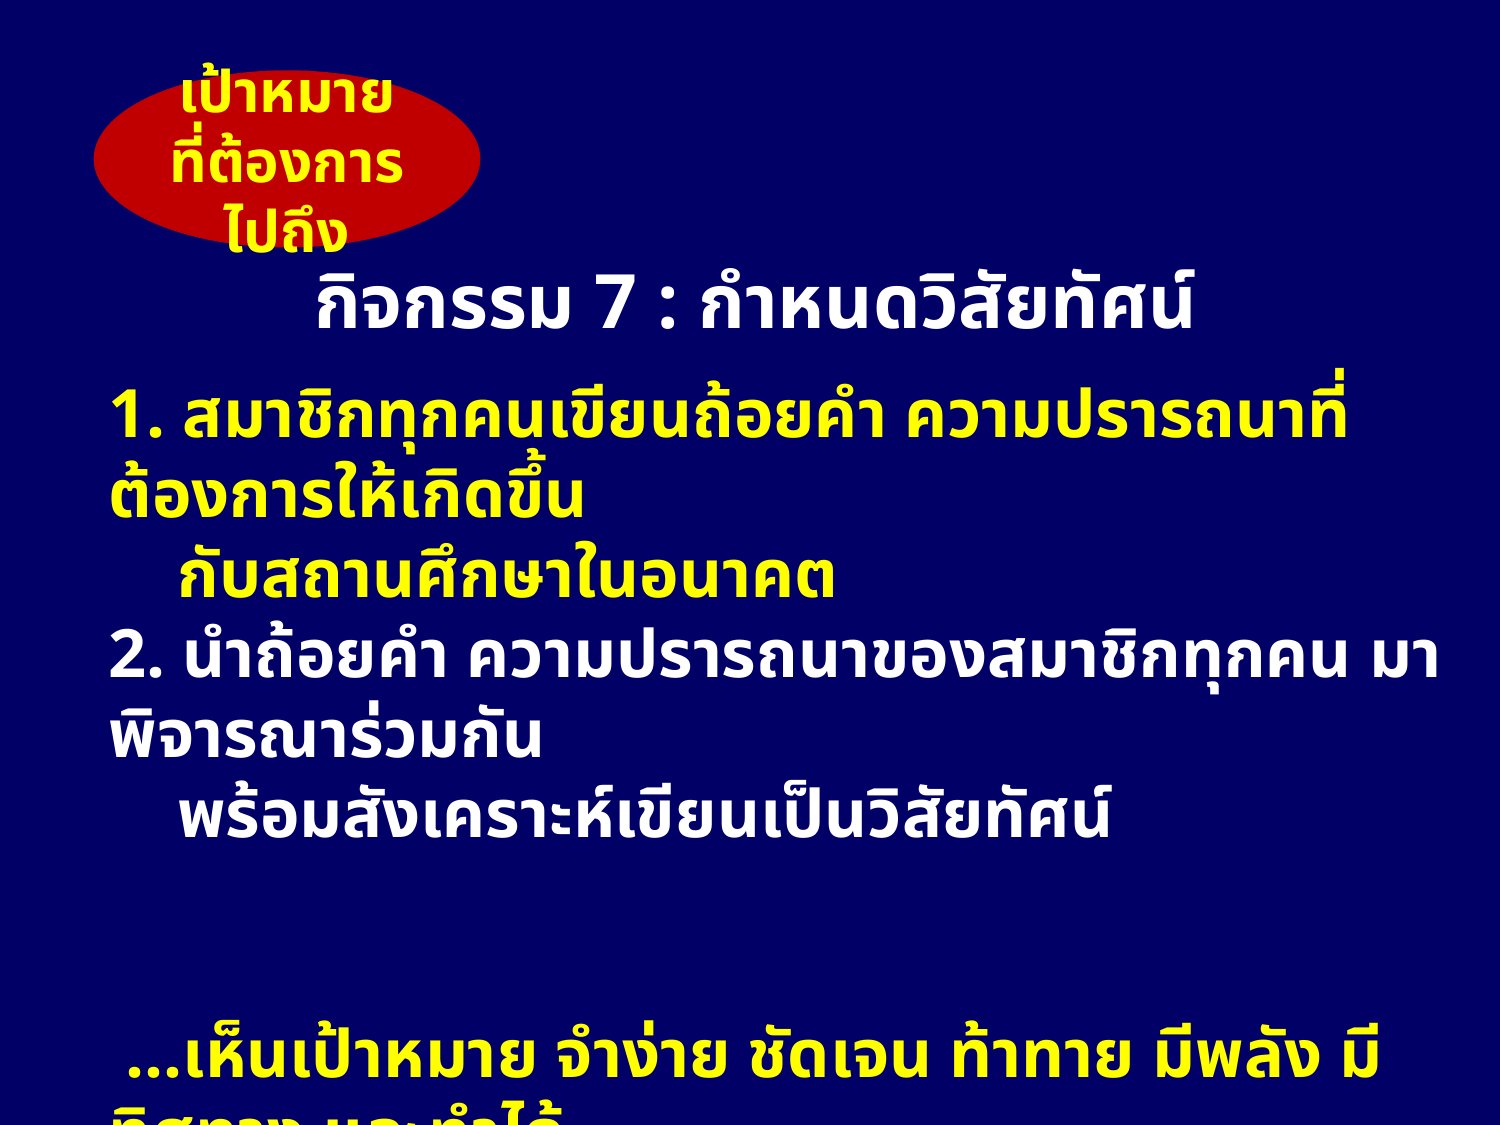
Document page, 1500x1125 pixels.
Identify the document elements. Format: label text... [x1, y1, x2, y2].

text_box กิจกรรม 7 : กำหนดวิสัยทัศน์ [70, 246, 1442, 351]
text_box เป้าหมายที่ต้องการไปถึง [91, 68, 483, 250]
text_box 1. สมาชิกทุกคนเขียนถ้อยคำ ความปรารถนาที่ต้องการให้เกิดขึ้น กับสถานศึกษาในอนาคต 2. นำถ้อยคำ ความปรารถนาของสมาชิกทุกคน มาพิจารณาร่วมกัน พร้อมสังเคราะห์เขียนเป็นวิสัยทัศน์ ...เห็นเป้าหมาย จำง่าย ชัดเจน ท้าทาย มีพลัง มีทิศทาง และทำได้.... [93, 363, 1465, 1125]
